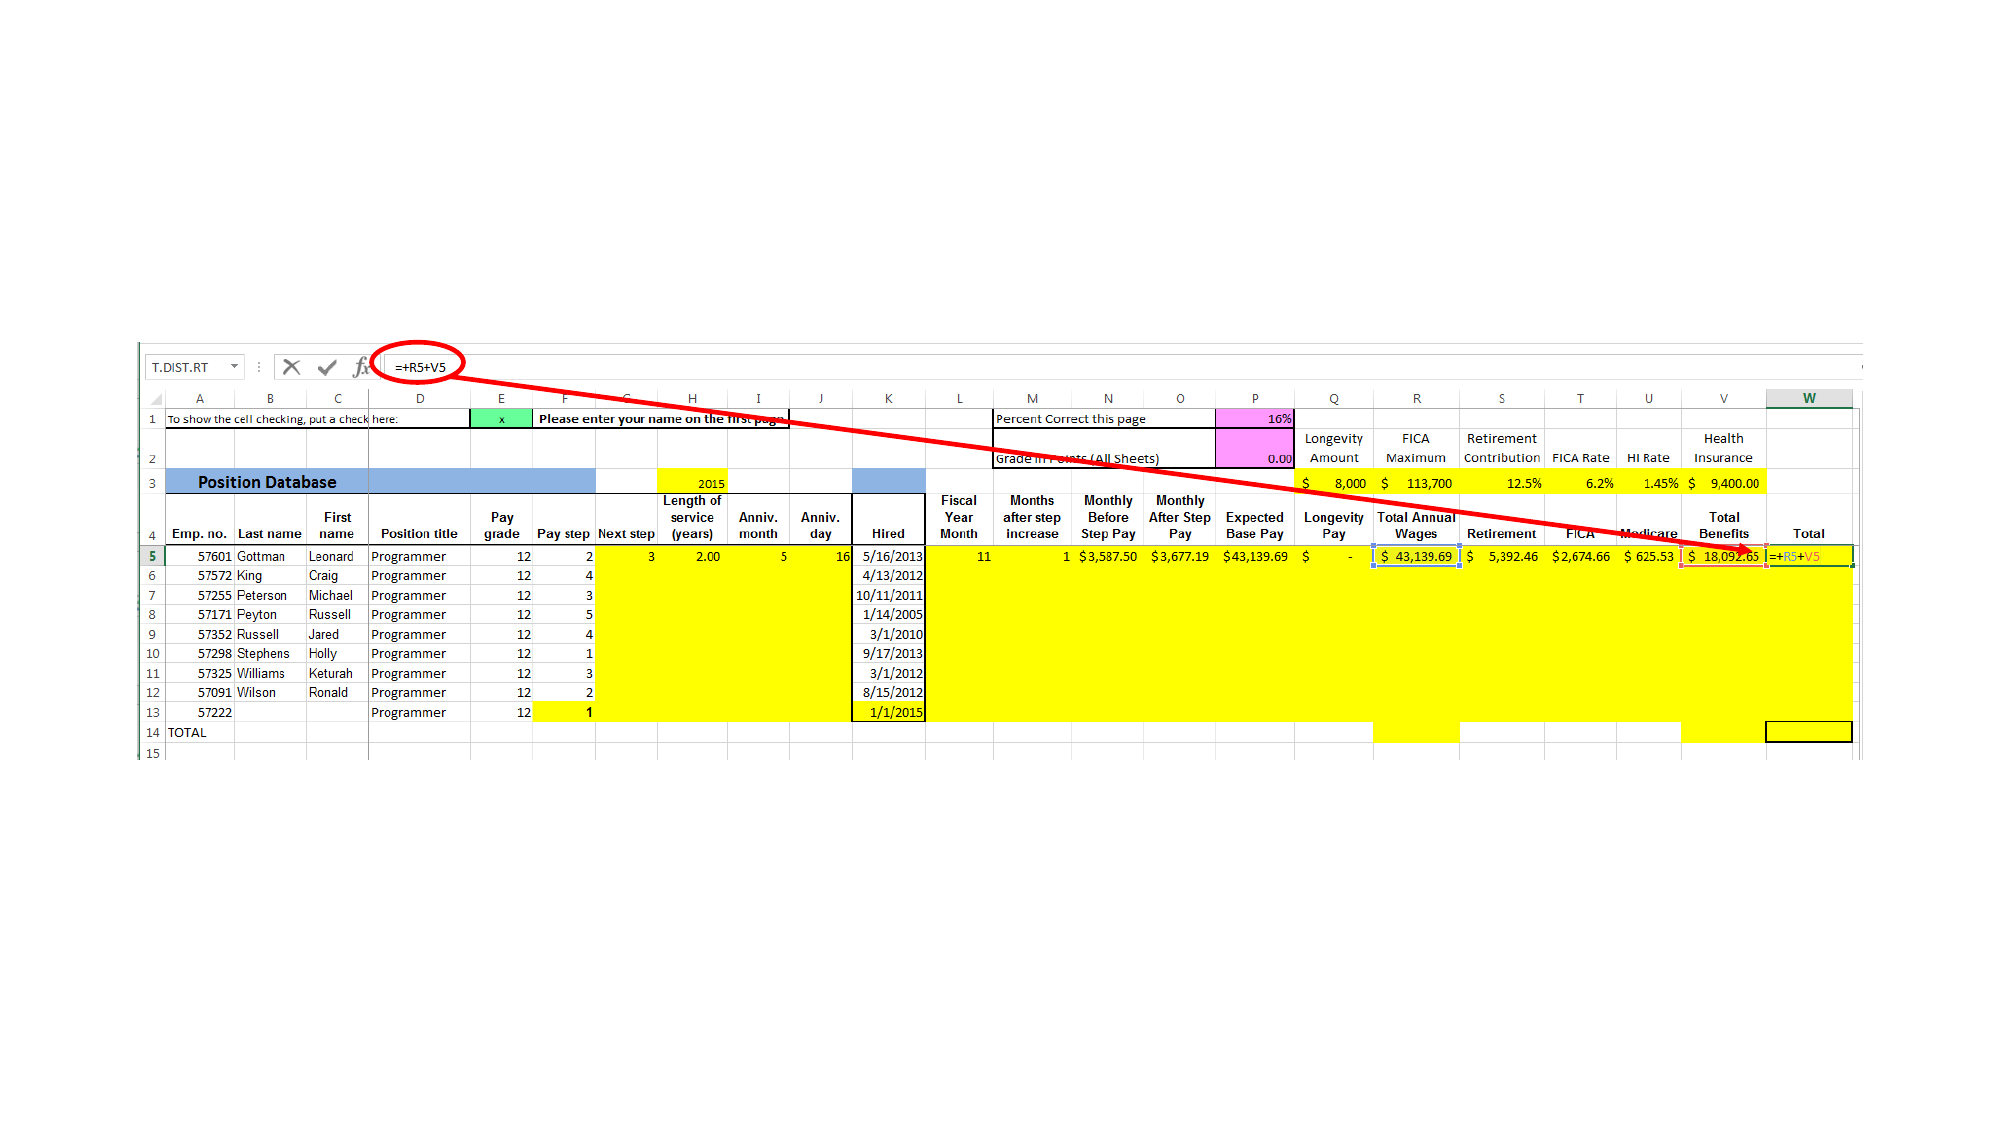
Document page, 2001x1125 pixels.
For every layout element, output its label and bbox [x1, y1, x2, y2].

list [137, 342, 1863, 760]
text_box [449, 376, 1753, 552]
